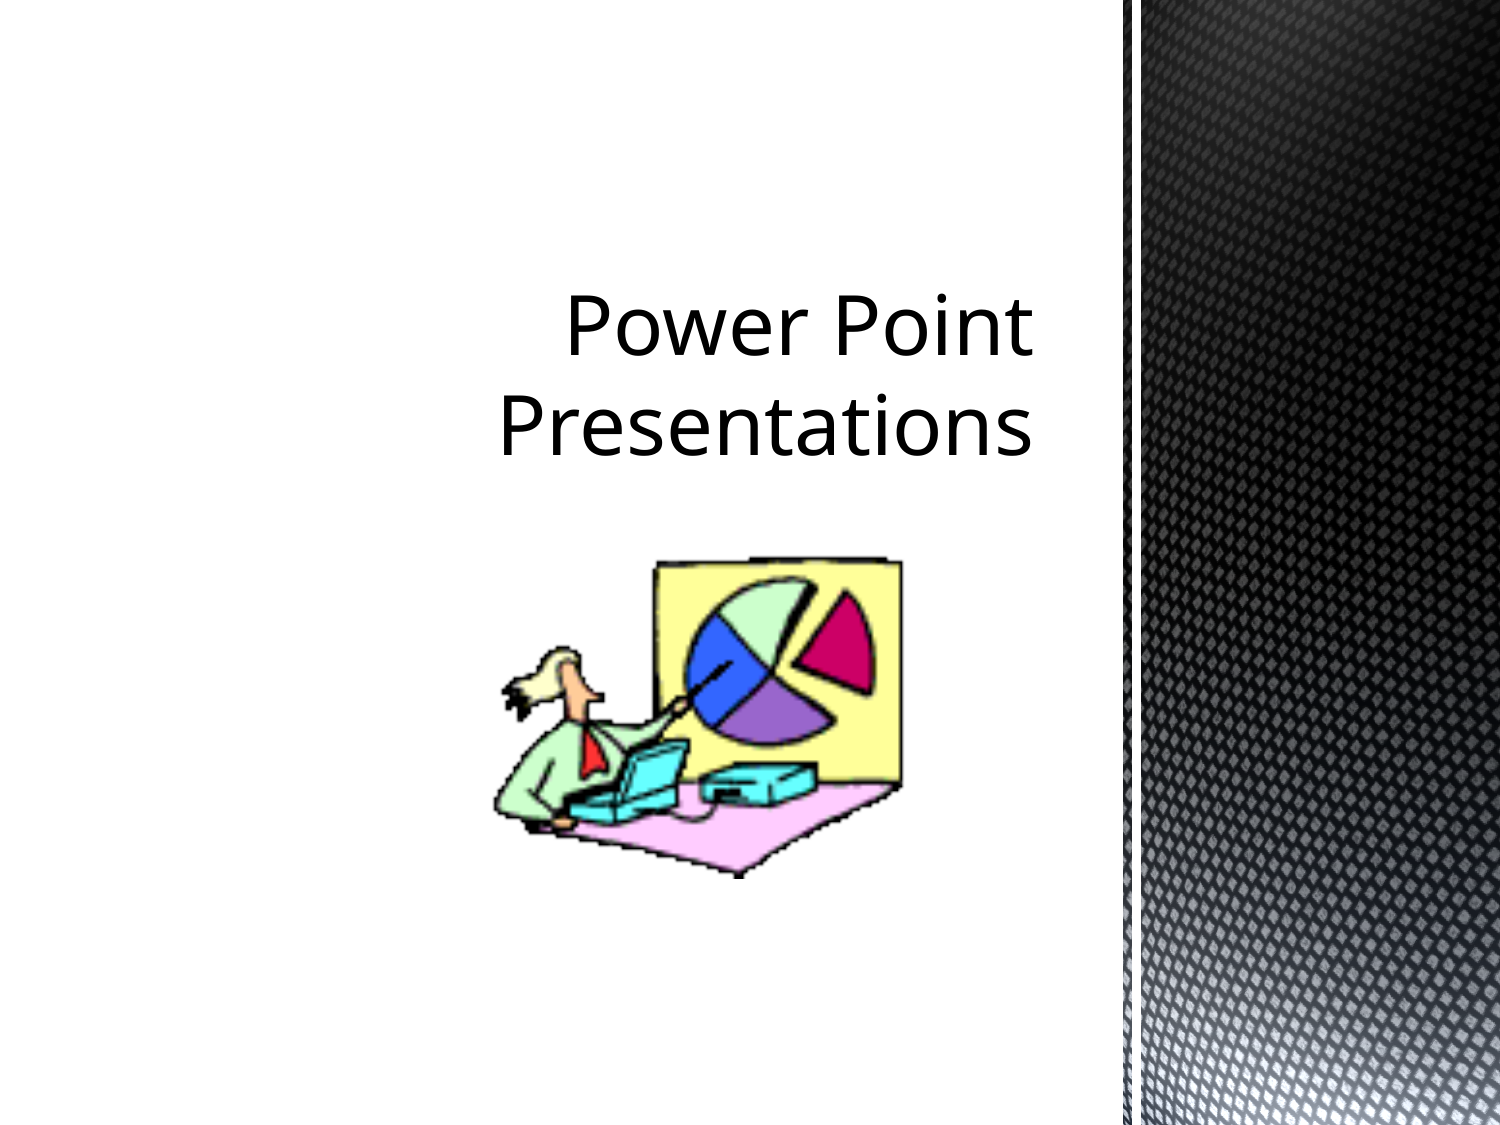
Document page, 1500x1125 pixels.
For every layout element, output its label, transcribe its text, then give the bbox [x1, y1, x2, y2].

picture [1123, 0, 1500, 1125]
title Power Point Presentations [399, 172, 1050, 480]
picture [483, 550, 928, 880]
